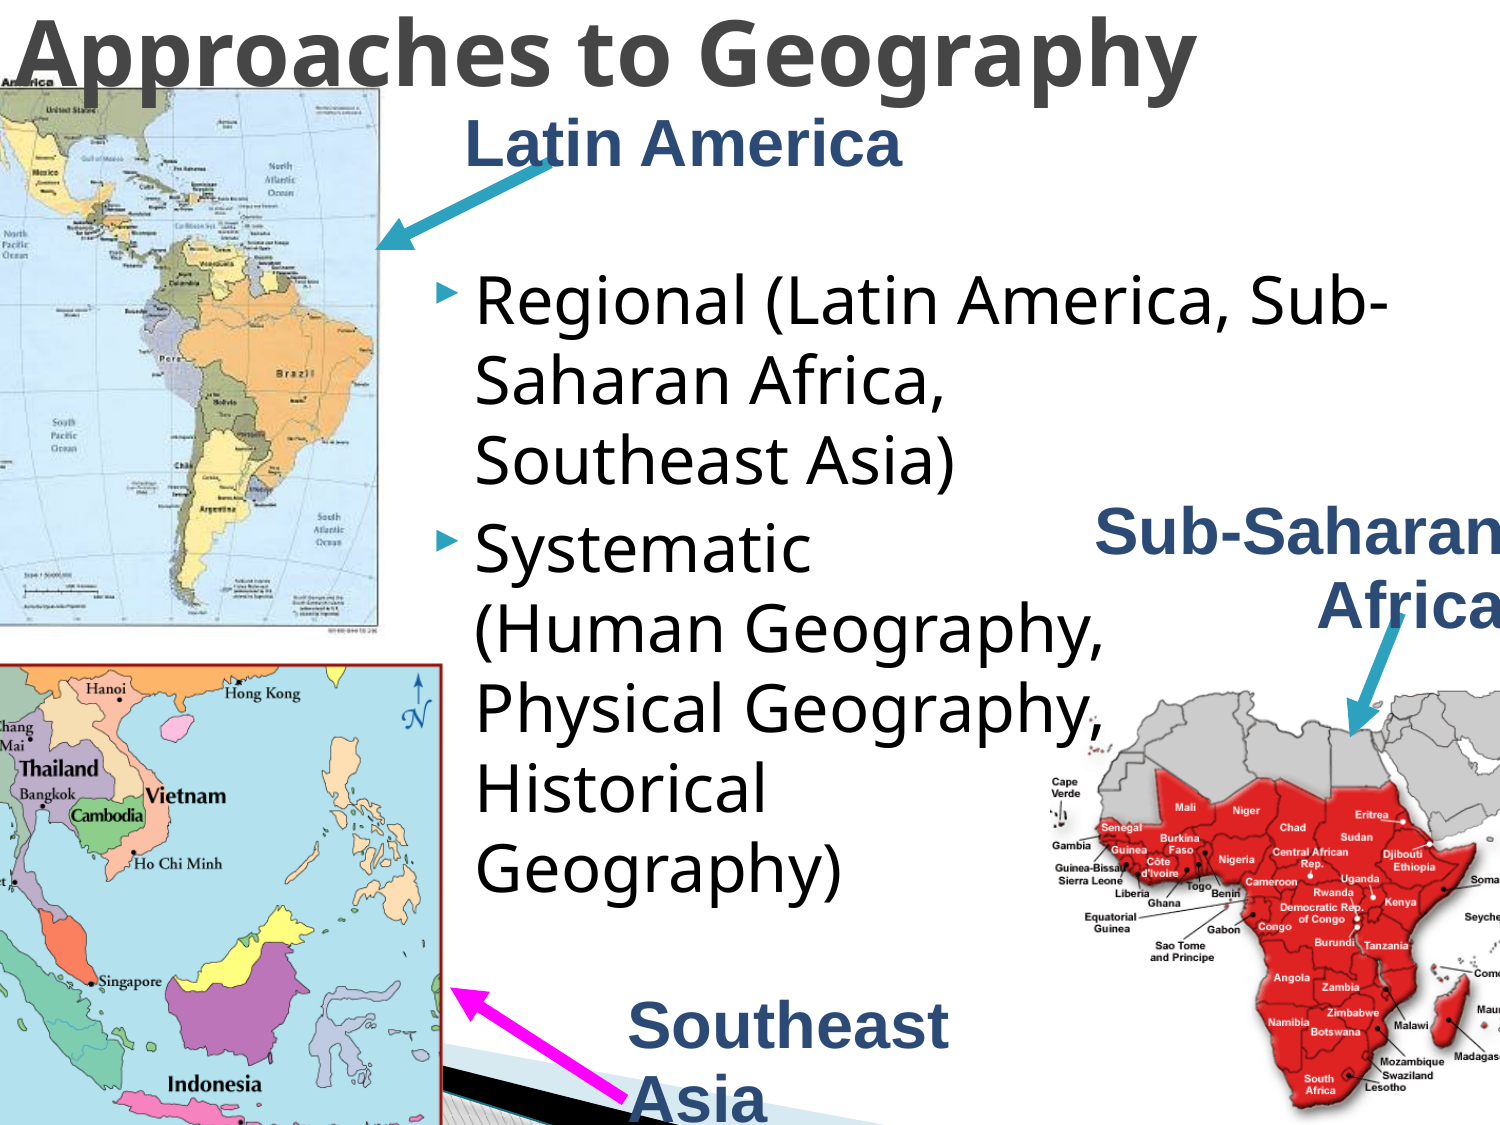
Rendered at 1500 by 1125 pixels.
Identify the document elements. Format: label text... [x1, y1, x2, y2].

text_box Latin America [449, 100, 988, 190]
title Approaches to Geography [0, 0, 1500, 100]
picture [1049, 679, 1500, 1125]
list Regional (Latin America, Sub-Saharan Africa, Southeast Asia) Systematic (Human Geography, Physical Geography, Historical Geography) [399, 249, 1500, 1050]
picture [0, 662, 445, 1125]
picture [0, 74, 385, 638]
text_box Southeast Asia [612, 1050, 1000, 1125]
text_box Sub-Saharan Africa [1020, 487, 1500, 651]
